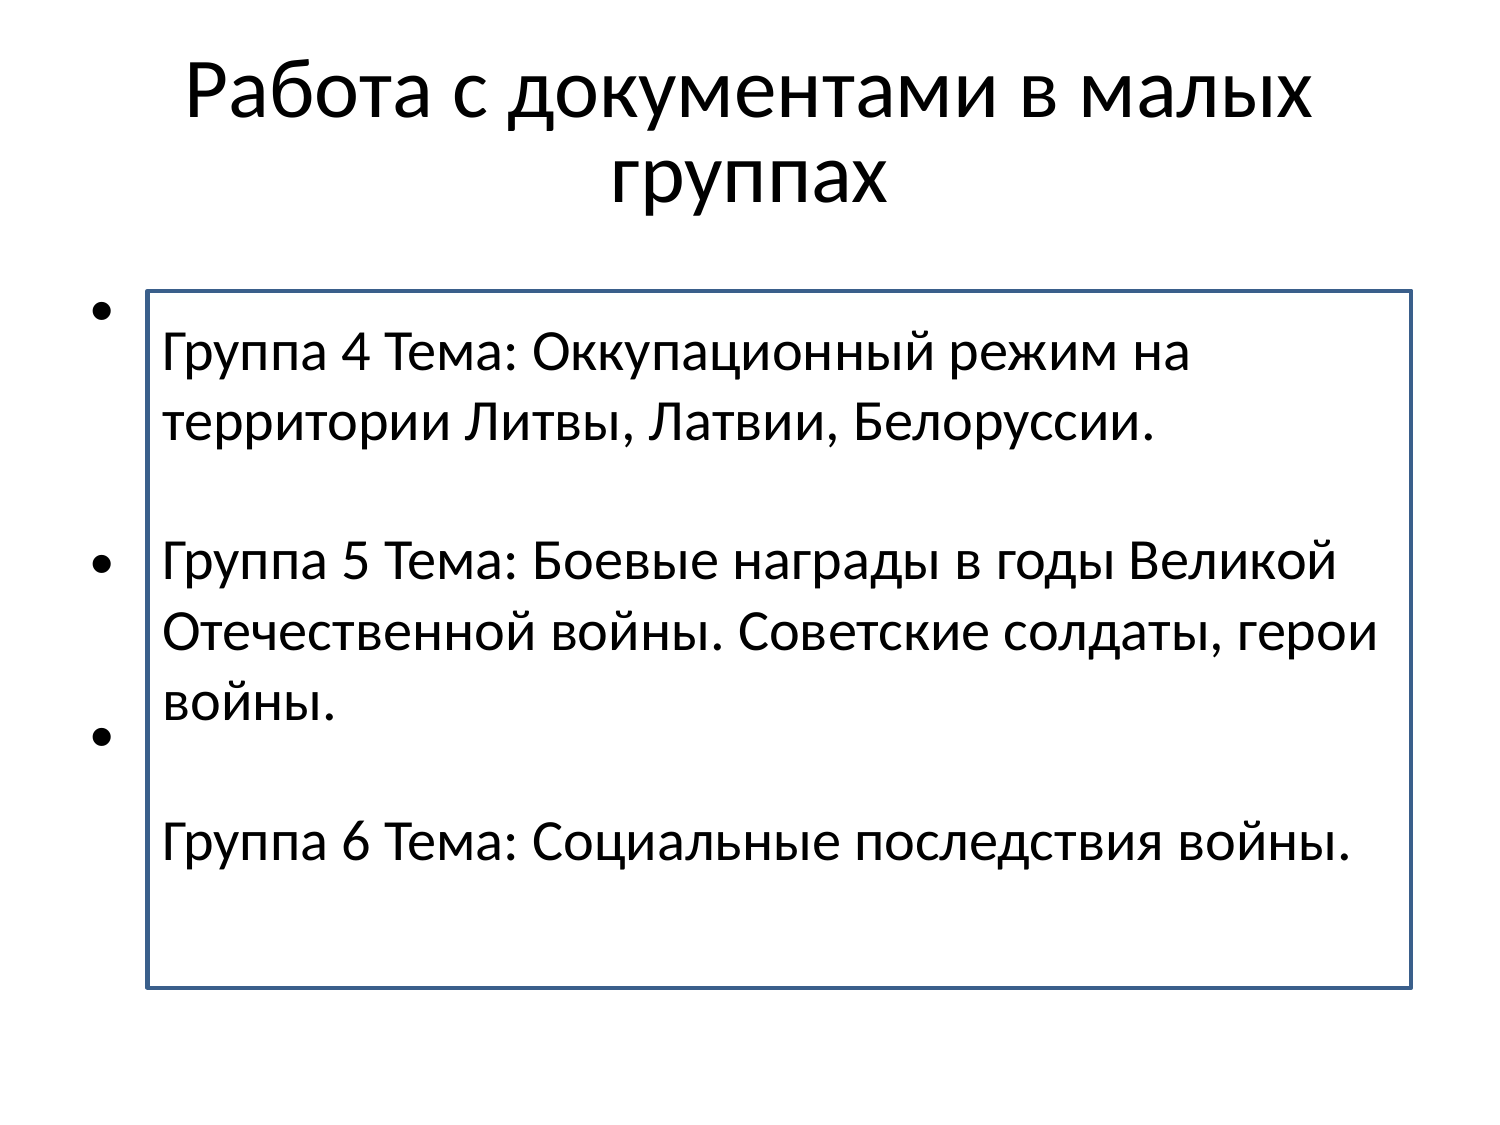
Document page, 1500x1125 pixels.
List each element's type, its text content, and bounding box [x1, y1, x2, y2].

text_box Группа 4 Тема: Оккупационный режим на территории Литвы, Латвии, Белоруссии. Группа 5 Тема: Боевые награды в годы Великой Отечественной войны. Советские солдаты, герои войны. Группа 6 Тема: Социальные последствия войны. [145, 289, 1413, 990]
list Группа1. Тема: Фашистские лагеря смерти созданные на территории Западной Европы. Группа2. Тема: жертвы войны среди мирного населения. Группа3.Тема: Из документов Нюрнбергского процесса, рассказ свидетеля из Освенцима. [75, 262, 1425, 1005]
title Работа с документами в малых группах [75, 45, 1425, 233]
